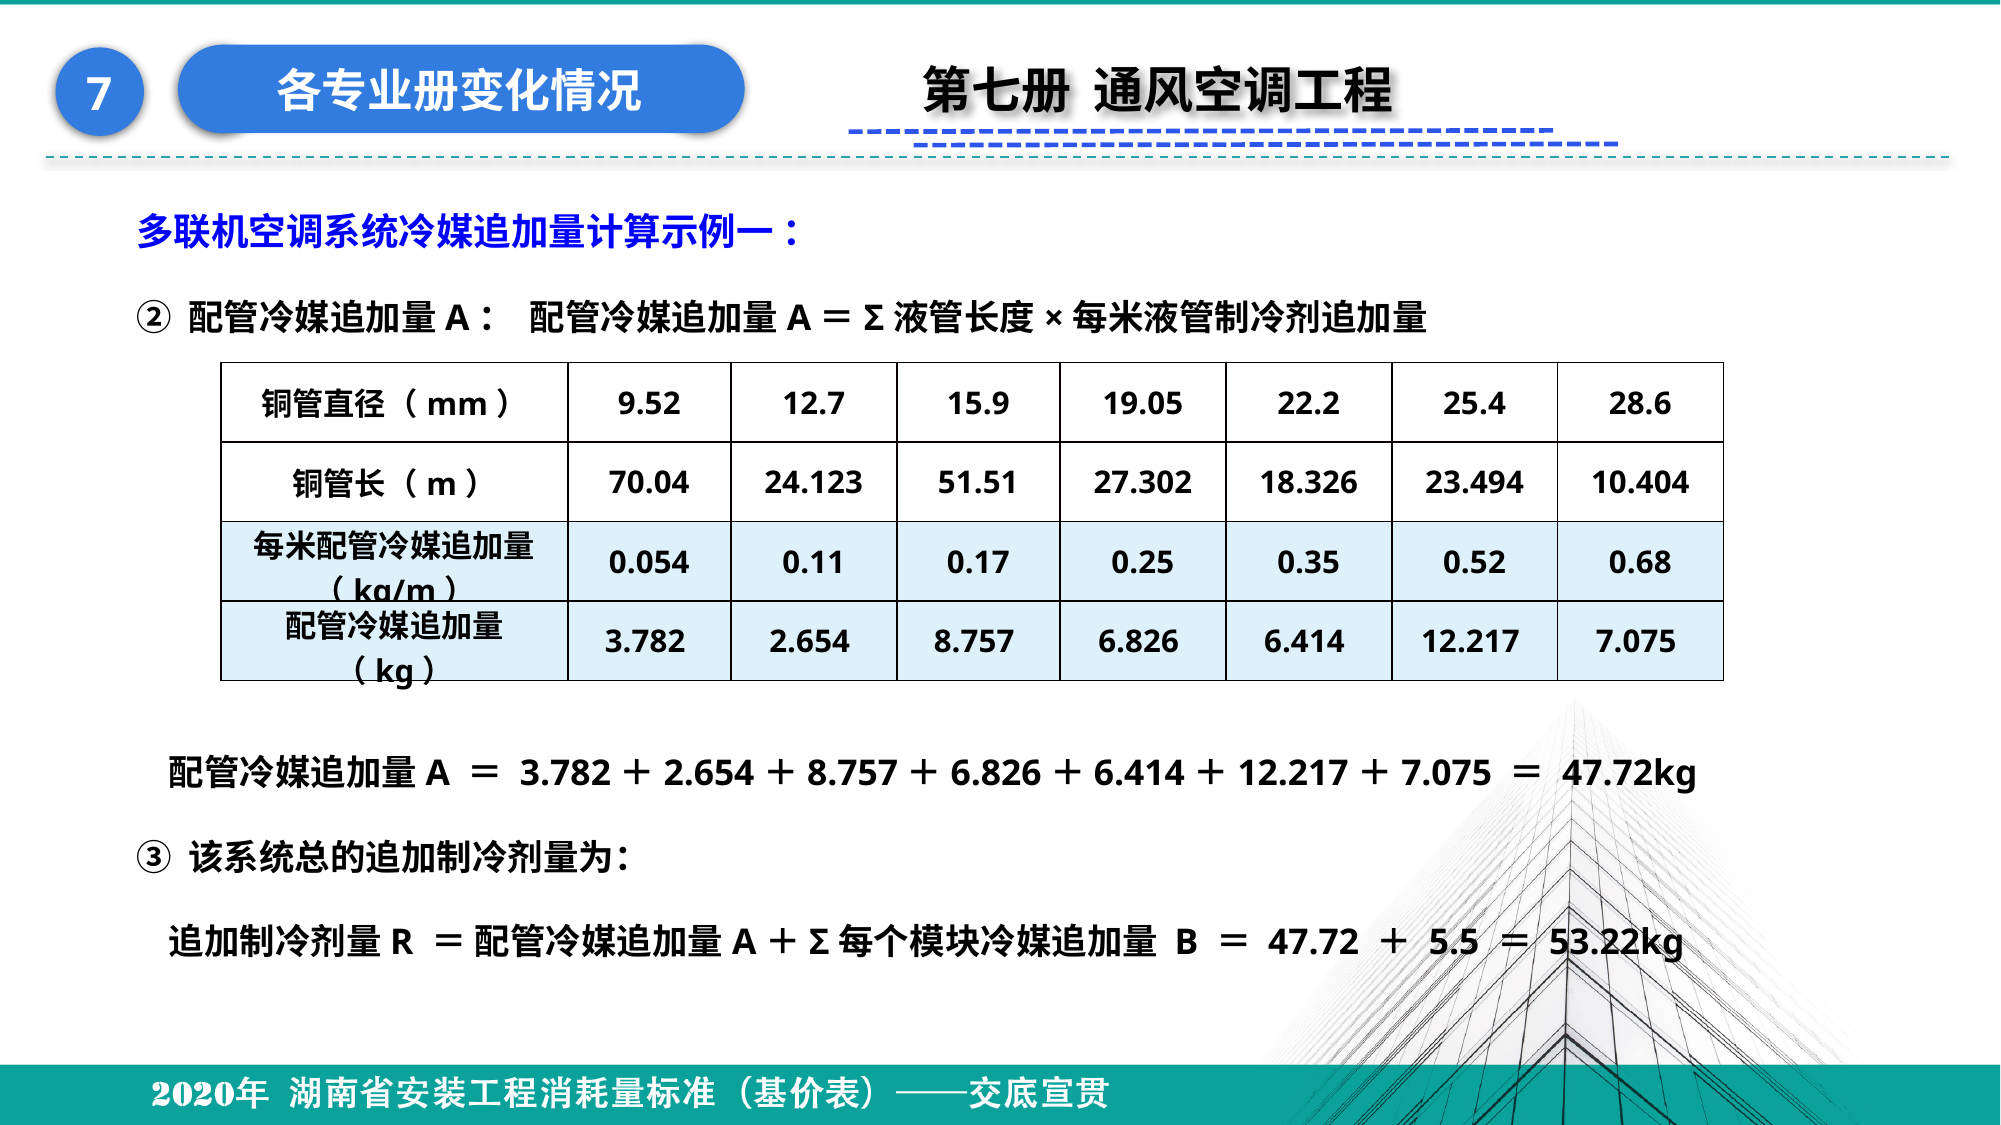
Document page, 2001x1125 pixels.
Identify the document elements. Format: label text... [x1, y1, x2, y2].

table_header 铜管直径（mm） [222, 363, 567, 441]
table_header 28.6 [1558, 363, 1723, 441]
table_header 9.52 [569, 363, 730, 441]
table_cell 18.326 [1227, 443, 1391, 521]
table_cell 0.054 [569, 522, 730, 600]
table_cell 10.404 [1558, 443, 1723, 521]
table_header 22.2 [1227, 363, 1391, 441]
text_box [45, 44, 1955, 158]
table_cell 0.35 [1227, 522, 1391, 600]
table_cell 铜管长（m） [222, 443, 567, 521]
table_header 12.7 [732, 363, 896, 441]
table_header 15.9 [898, 363, 1059, 441]
text_box 配管冷媒追加量A ＝ 3.782＋2.654＋8.757＋6.826＋6.414＋12.217＋7.075 ＝ 47.72kg ③ 该系统总的追加制冷剂量为： 追加制冷剂量R ＝ 配管冷媒追加量A＋Σ每个模块冷媒追加量 B ＝ 47.72 ＋ 5.5 ＝ 53.22kg [121, 699, 1741, 970]
table_cell 27.302 [1061, 443, 1225, 521]
table_header 19.05 [1061, 363, 1225, 441]
table_cell 每米配管冷媒追加量（kg/m） [222, 522, 567, 600]
table_cell 6.826 [1061, 602, 1225, 680]
table_cell 70.04 [569, 443, 730, 521]
table_cell 6.414 [1227, 602, 1391, 680]
table_cell 7.075 [1558, 602, 1723, 680]
text_box 多联机空调系统冷媒追加量计算示例一 ： ② 配管冷媒追加量A： 配管冷媒追加量A＝Σ液管长度×每米液管制冷剂追加量 [121, 158, 1864, 345]
slide_number [1918, 0, 2000, 52]
picture [0, 0, 2001, 1125]
table_cell 8.757 [898, 602, 1059, 680]
table_cell 0.52 [1393, 522, 1557, 600]
table_cell 51.51 [898, 443, 1059, 521]
table_cell 0.11 [732, 522, 896, 600]
table_cell 0.17 [898, 522, 1059, 600]
table_cell 12.217 [1393, 602, 1557, 680]
table_cell 2.654 [732, 602, 896, 680]
table_cell 24.123 [732, 443, 896, 521]
table_header 25.4 [1393, 363, 1557, 441]
table_cell 23.494 [1393, 443, 1557, 521]
table_cell 配管冷媒追加量（kg） [222, 602, 567, 680]
table_cell 3.782 [569, 602, 730, 680]
table_cell 0.25 [1061, 522, 1225, 600]
table_cell 0.68 [1558, 522, 1723, 600]
